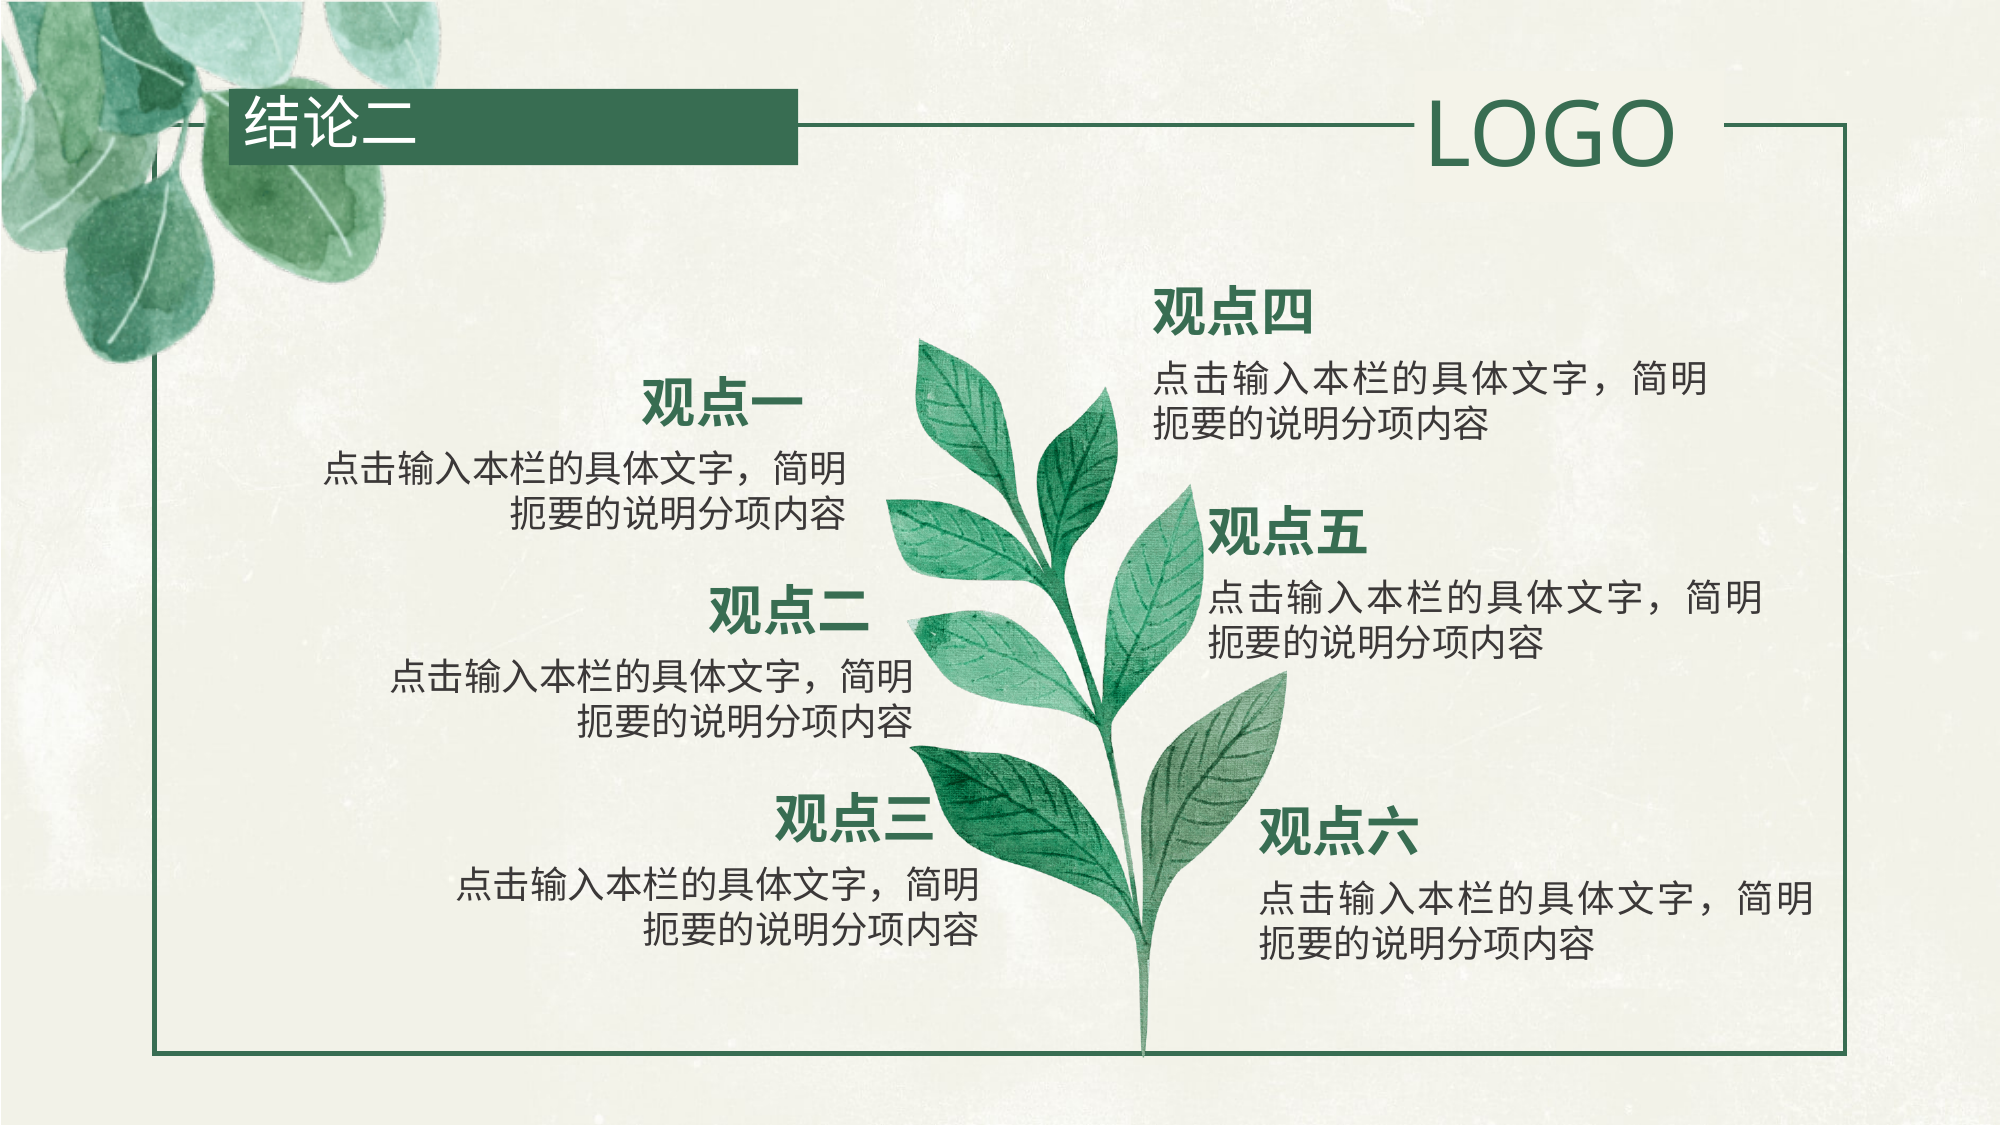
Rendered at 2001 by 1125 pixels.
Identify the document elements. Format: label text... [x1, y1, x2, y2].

text_box 观点五 [1287, 496, 1575, 562]
text_box 点击输入本栏的具体文字，简明扼要的说明分项内容 [1287, 354, 1709, 445]
text_box 点击输入本栏的具体文字，简明扼要的说明分项内容 [1287, 574, 1764, 665]
text_box 观点四 [1152, 277, 1521, 343]
text_box 点击输入本栏的具体文字，简明扼要的说明分项内容 [358, 653, 886, 744]
text_box 点击输入本栏的具体文字，简明扼要的说明分项内容 [1287, 874, 1815, 965]
text_box 点击输入本栏的具体文字，简明扼要的说明分项内容 [291, 444, 848, 536]
text_box 点击输入本栏的具体文字，简明扼要的说明分项内容 [424, 860, 886, 951]
title 结论二 [228, 88, 792, 164]
text_box 观点三 [570, 784, 886, 850]
text_box 观点六 [1287, 797, 1626, 863]
text_box 观点二 [504, 576, 872, 642]
picture [1, 0, 2000, 1125]
text_box 观点一 [437, 368, 805, 434]
